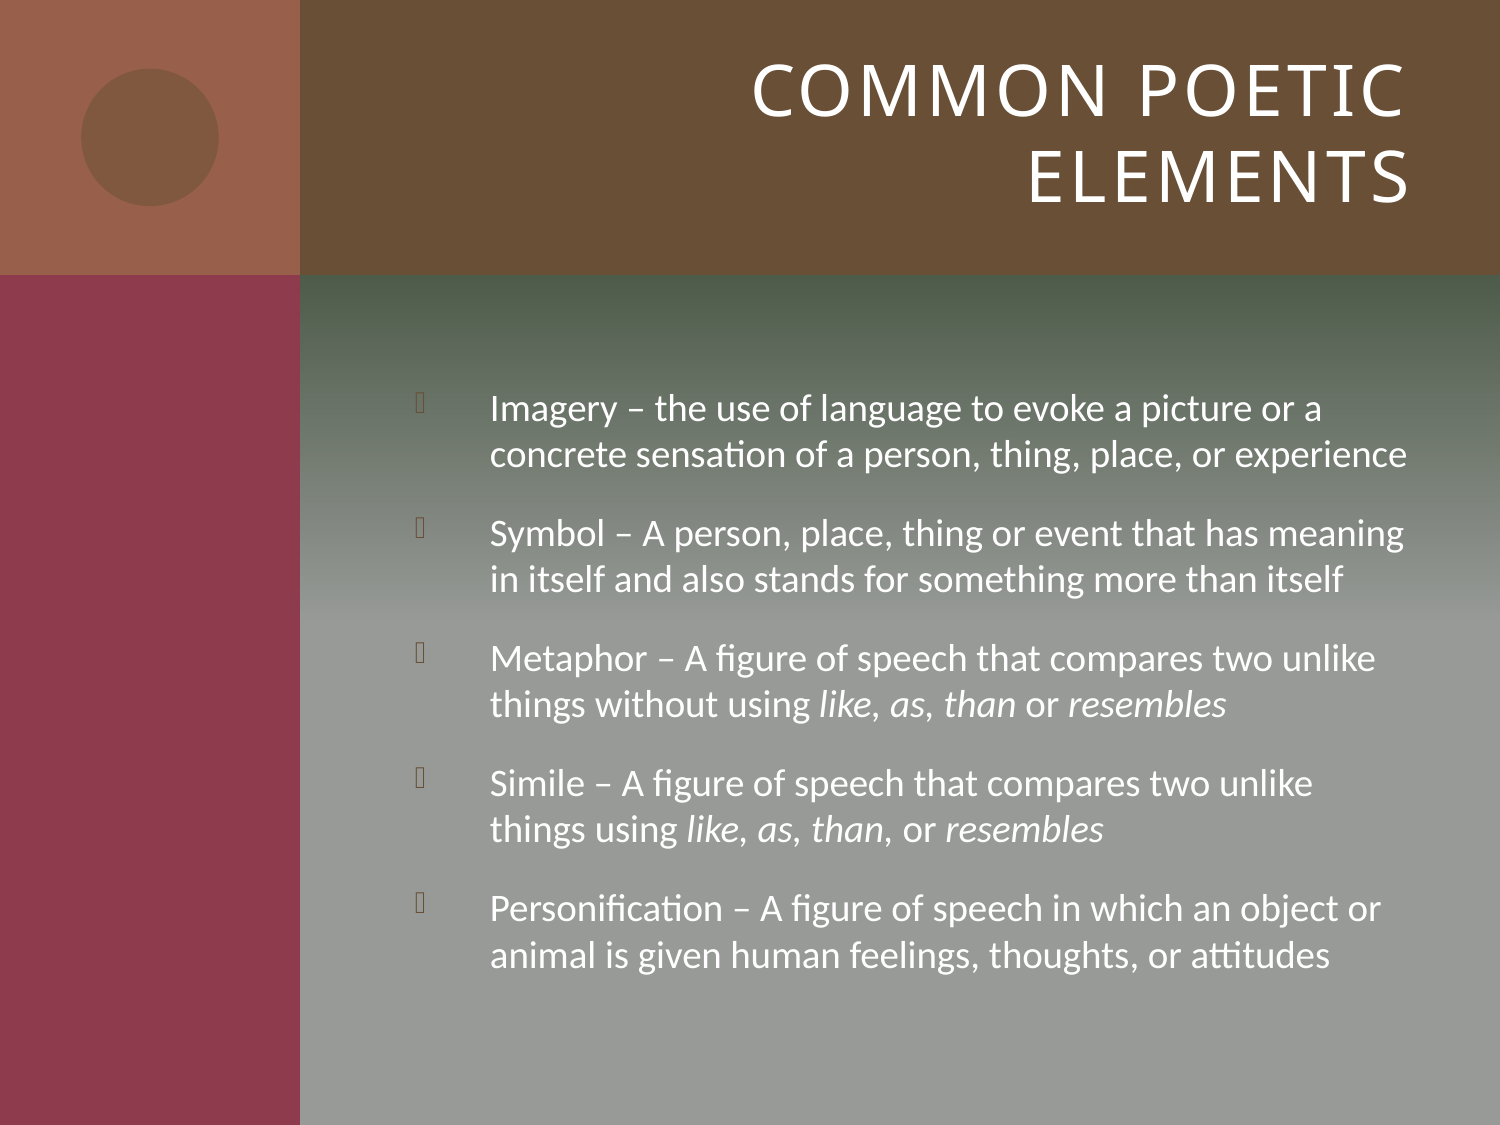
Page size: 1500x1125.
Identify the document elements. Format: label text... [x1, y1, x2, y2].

title Common Poetic Elements [399, 37, 1425, 225]
list Imagery – the use of language to evoke a picture or a concrete sensation of a person, thing, place, or experience Symbol – A person, place, thing or event that has meaning in itself and also stands for something more than itself Metaphor – A figure of speech that compares two unlike things without using like, as, than or resembles Simile – A figure of speech that compares two unlike things using like, as, than, or resembles Personification – A figure of speech in which an object or animal is given human feelings, thoughts, or attitudes [399, 375, 1425, 1005]
